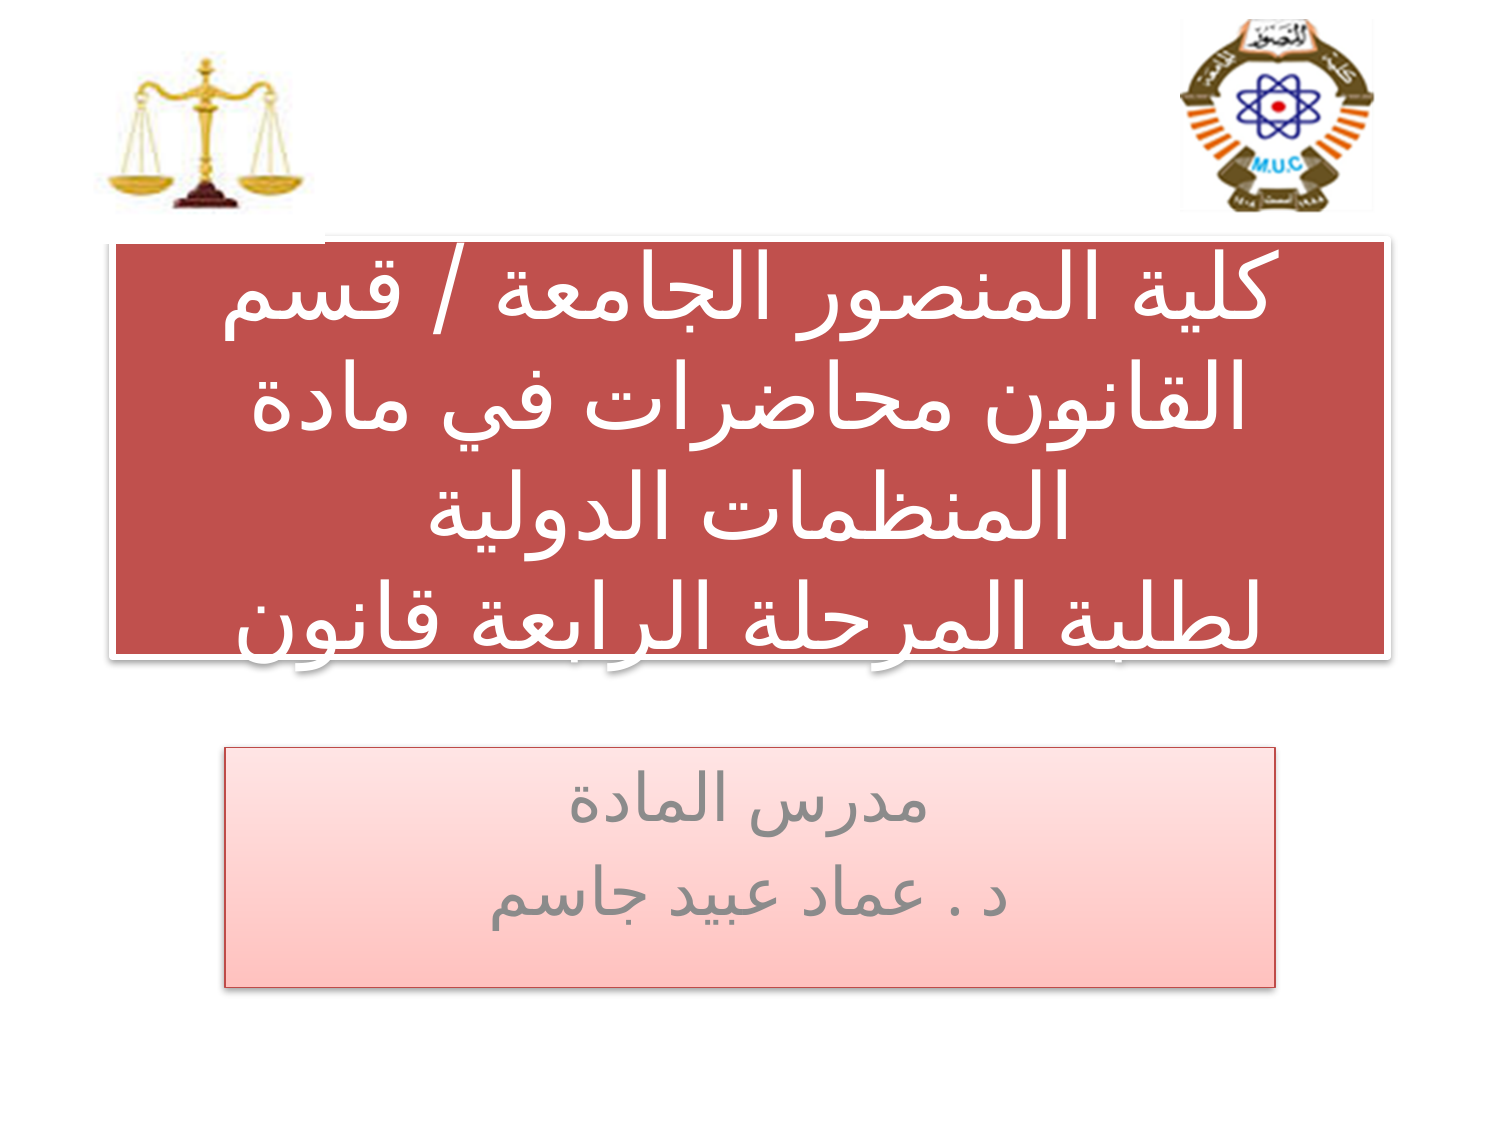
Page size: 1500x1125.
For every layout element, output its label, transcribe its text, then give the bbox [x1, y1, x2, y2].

picture [72, 11, 326, 244]
title كلية المنصور الجامعة / قسم القانون محاضرات في مادة المنظمات الدولية لطلبة المرحلة الرابعة قانون [109, 236, 1391, 660]
subtitle مدرس المادة د . عماد عبيد جاسم [224, 747, 1276, 988]
picture [1180, 18, 1377, 214]
